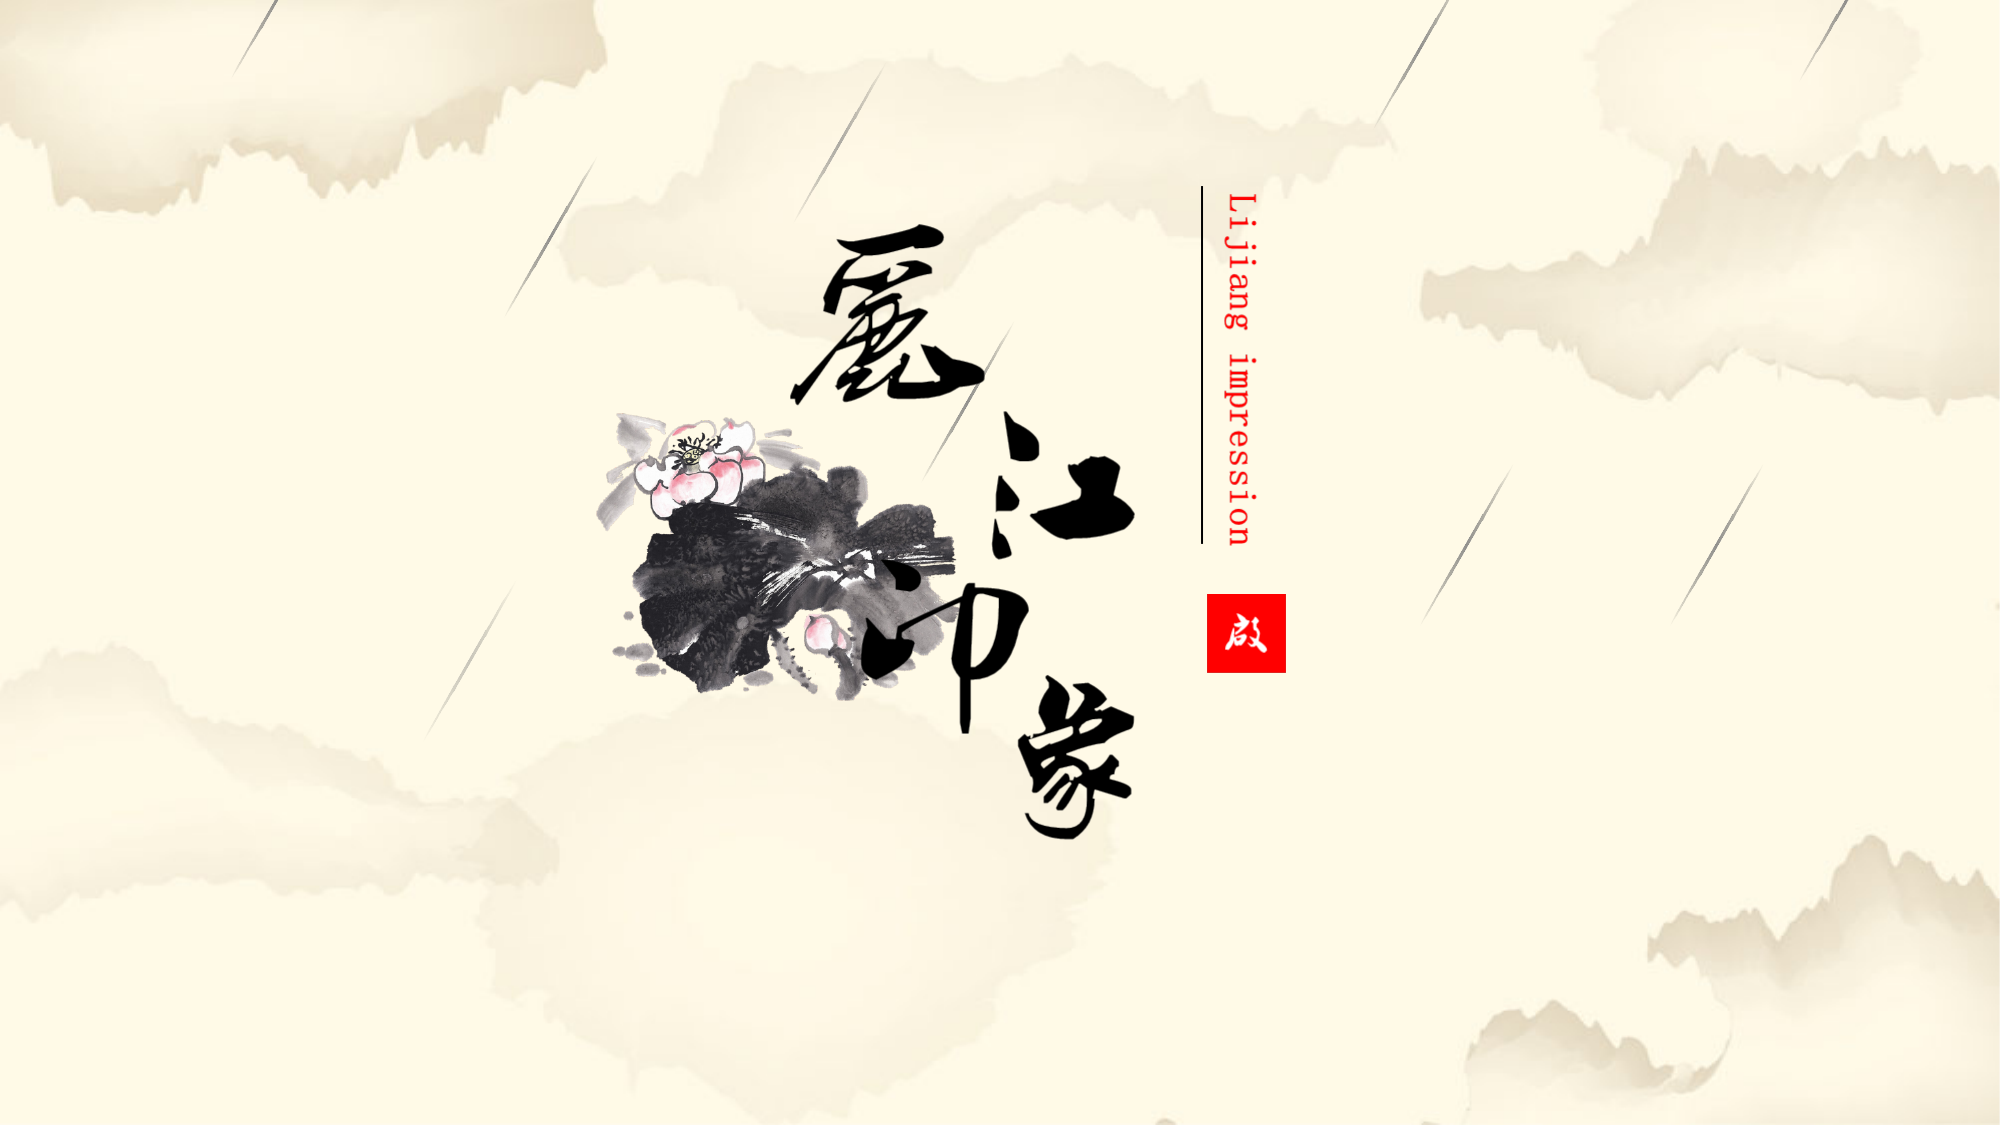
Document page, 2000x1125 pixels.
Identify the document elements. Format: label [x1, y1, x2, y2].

text_box [1798, 0, 1848, 82]
text_box [503, 154, 598, 318]
text_box [230, 0, 278, 79]
text_box [1419, 462, 1514, 626]
picture [0, 0, 2000, 1125]
text_box [848, 60, 887, 123]
text_box [1669, 462, 1764, 626]
text_box [1372, 0, 1449, 130]
text_box [422, 578, 517, 742]
